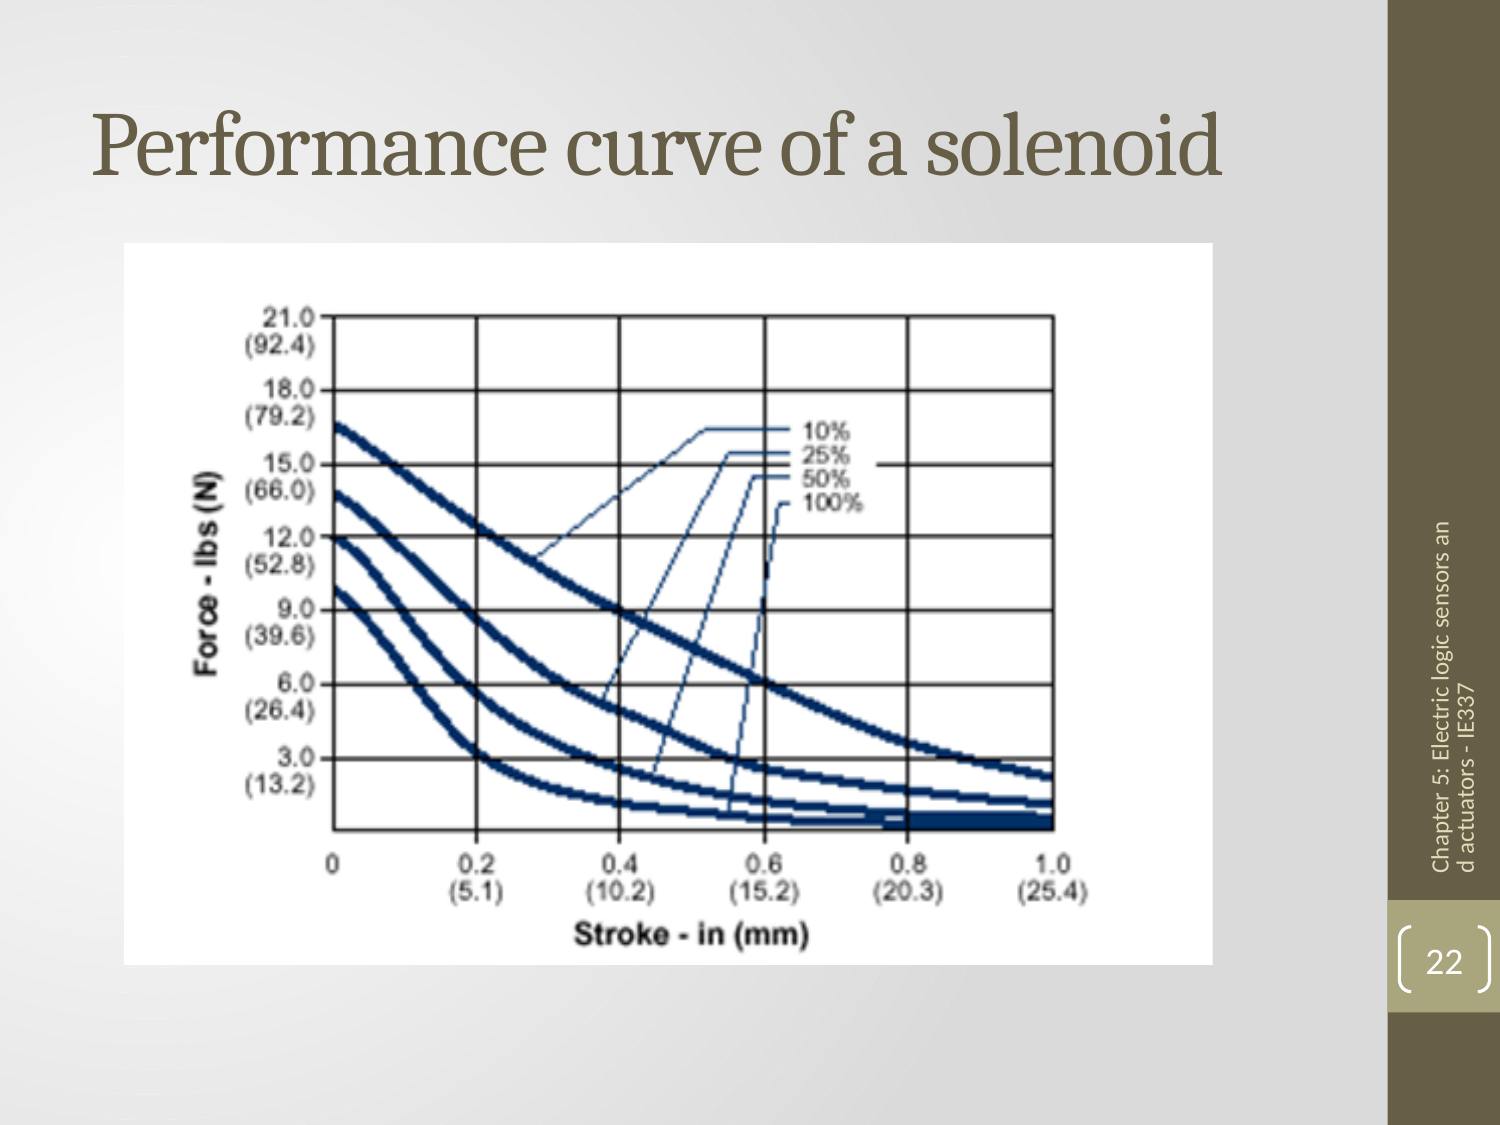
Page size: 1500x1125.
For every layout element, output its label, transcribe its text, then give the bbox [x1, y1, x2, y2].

picture [123, 243, 1214, 965]
title Performance curve of a solenoid [75, 45, 1325, 233]
footer Chapter 5: Electric logic sensors and actuators - IE337 [1408, 500, 1469, 889]
slide_number 22 [1397, 925, 1492, 994]
